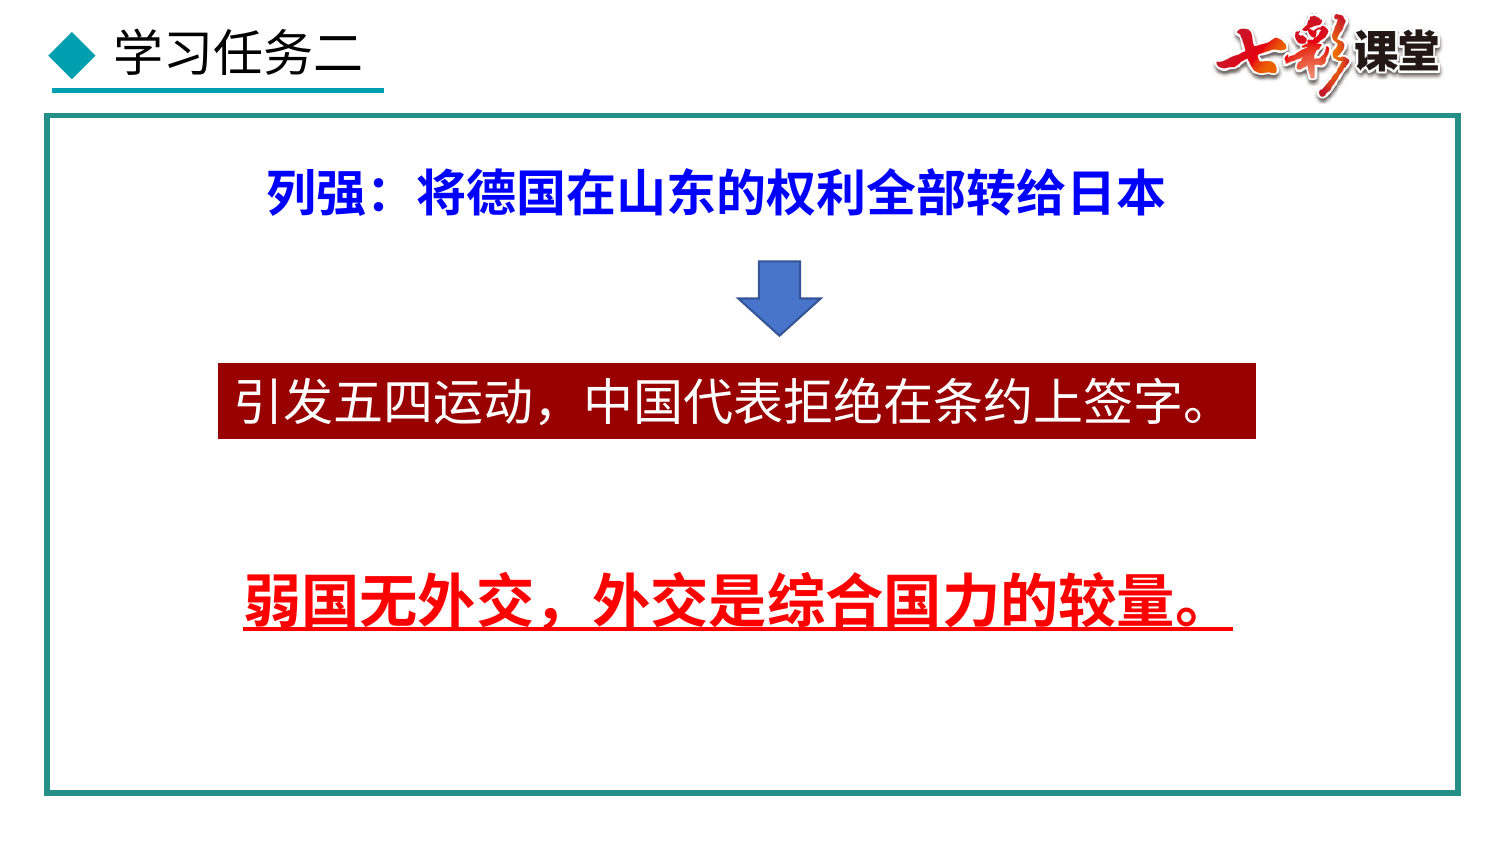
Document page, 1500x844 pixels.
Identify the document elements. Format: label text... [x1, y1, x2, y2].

picture [1210, 8, 1447, 104]
text_box 引发五四运动，中国代表拒绝在条约上签字。 [218, 363, 1256, 439]
text_box [735, 260, 824, 338]
text_box 列强：将德国在山东的权利全部转给日本 [255, 156, 1256, 228]
text_box 弱国无外交，外交是综合国力的较量。 [166, 557, 1311, 640]
